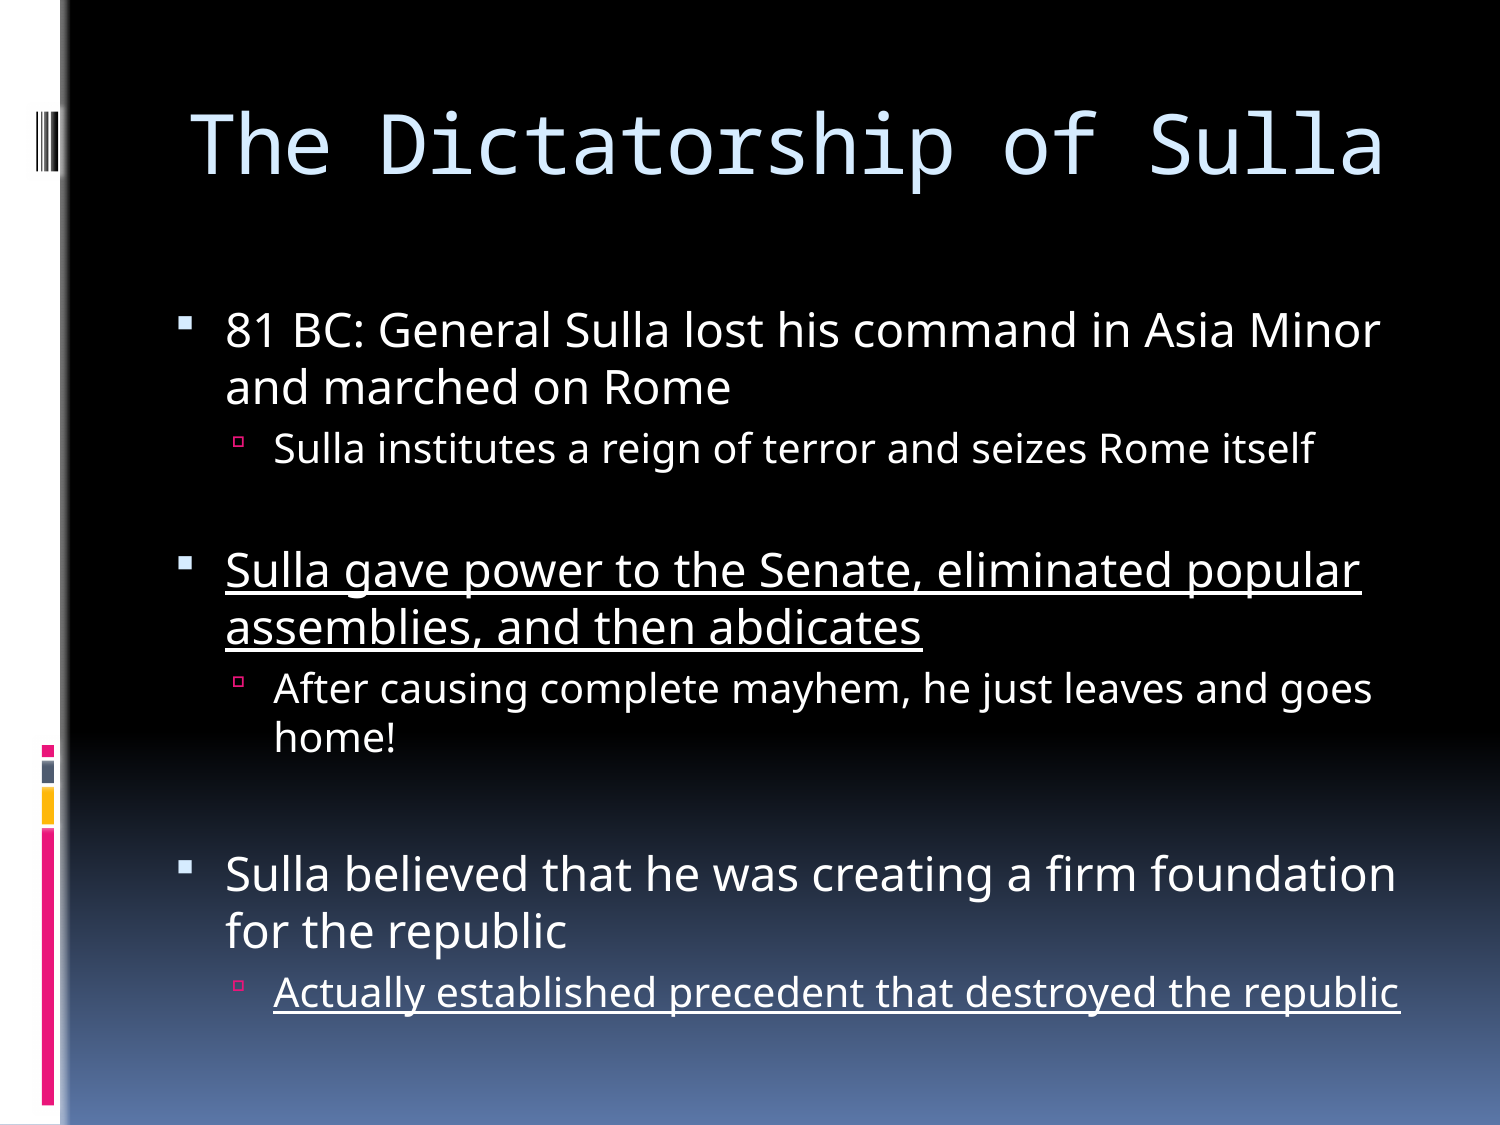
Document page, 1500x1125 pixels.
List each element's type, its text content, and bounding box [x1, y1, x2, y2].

title The Dictatorship of Sulla [150, 83, 1425, 234]
list 81 BC: General Sulla lost his command in Asia Minor and marched on Rome Sulla institutes a reign of terror and seizes Rome itself Sulla gave power to the Senate, eliminated popular assemblies, and then abdicates After causing complete mayhem, he just leaves and goes home! Sulla believed that he was creating a firm foundation for the republic Actually established precedent that destroyed the republic [150, 292, 1425, 1043]
